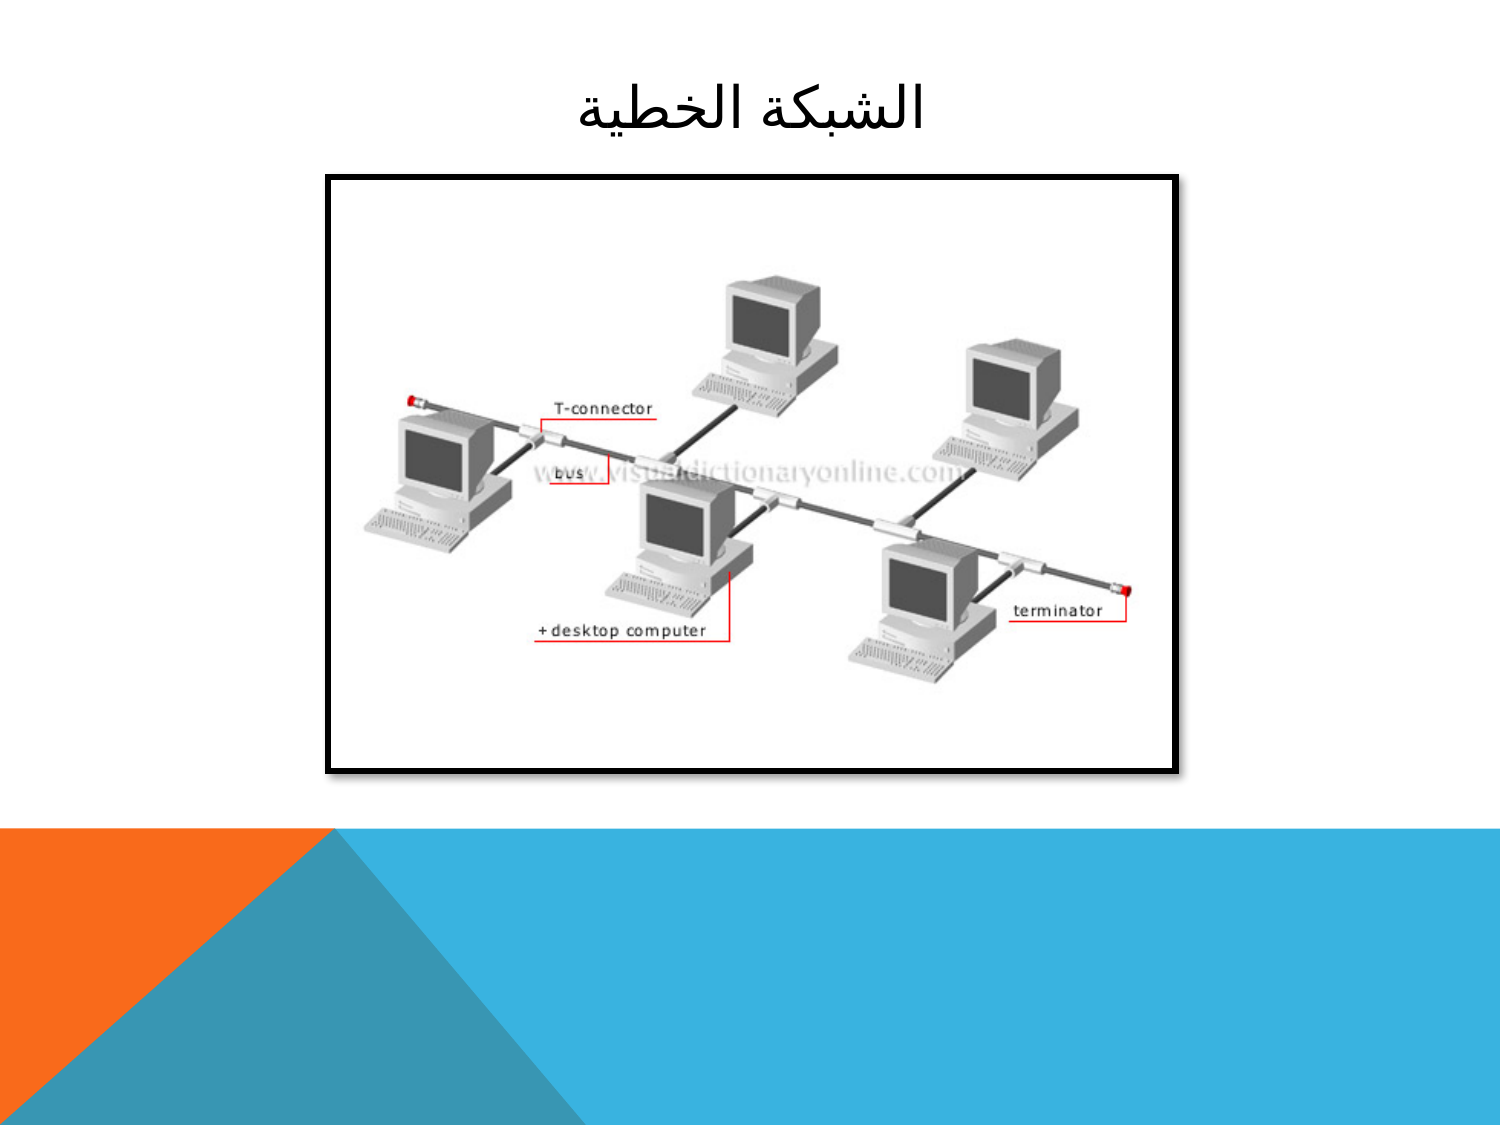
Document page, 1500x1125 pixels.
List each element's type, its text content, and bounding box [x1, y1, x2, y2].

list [331, 180, 1173, 768]
title الشبكة الخطية [135, 60, 1369, 150]
